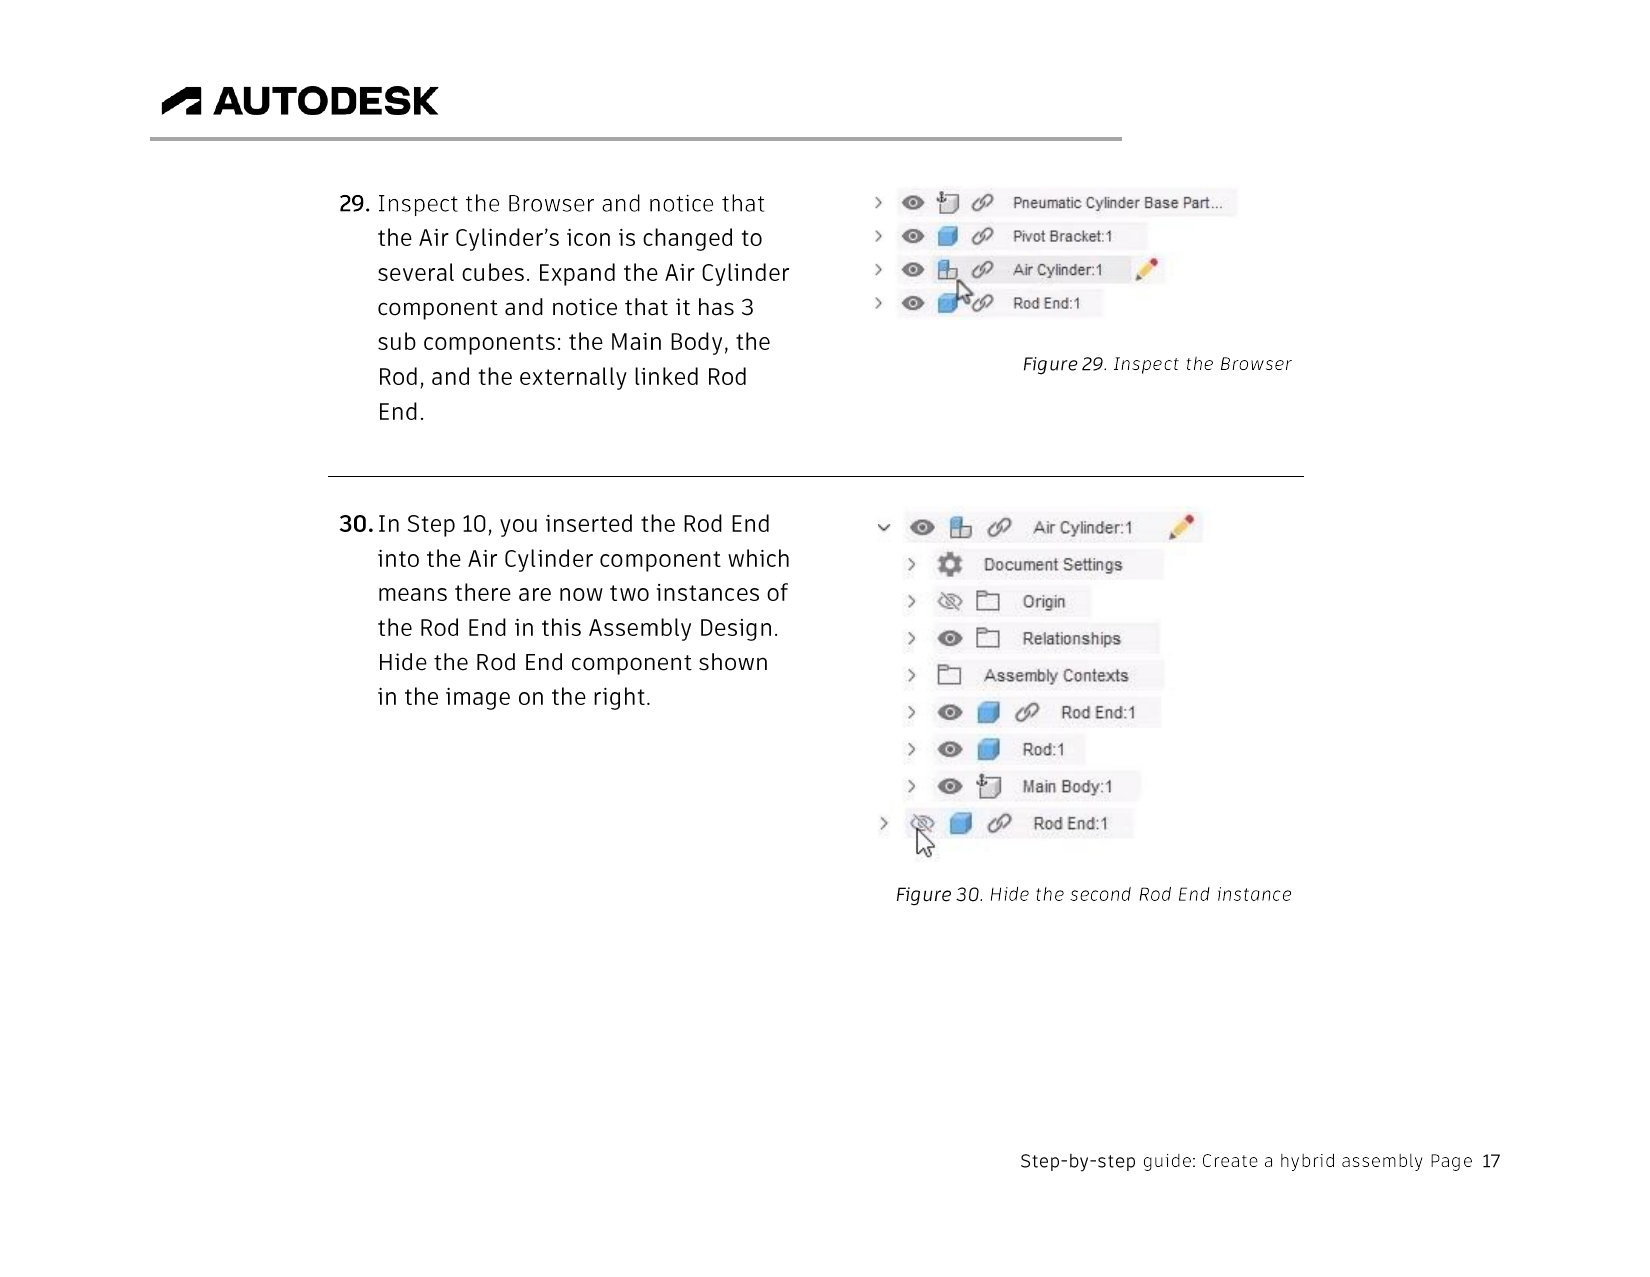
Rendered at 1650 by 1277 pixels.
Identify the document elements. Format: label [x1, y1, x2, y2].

text_box [1022, 350, 1302, 378]
text_box [339, 507, 807, 713]
text_box [1020, 1147, 1510, 1175]
picture [878, 506, 1211, 862]
picture [160, 86, 439, 116]
picture [872, 186, 1240, 320]
text_box [339, 187, 807, 428]
text_box [895, 881, 1302, 909]
